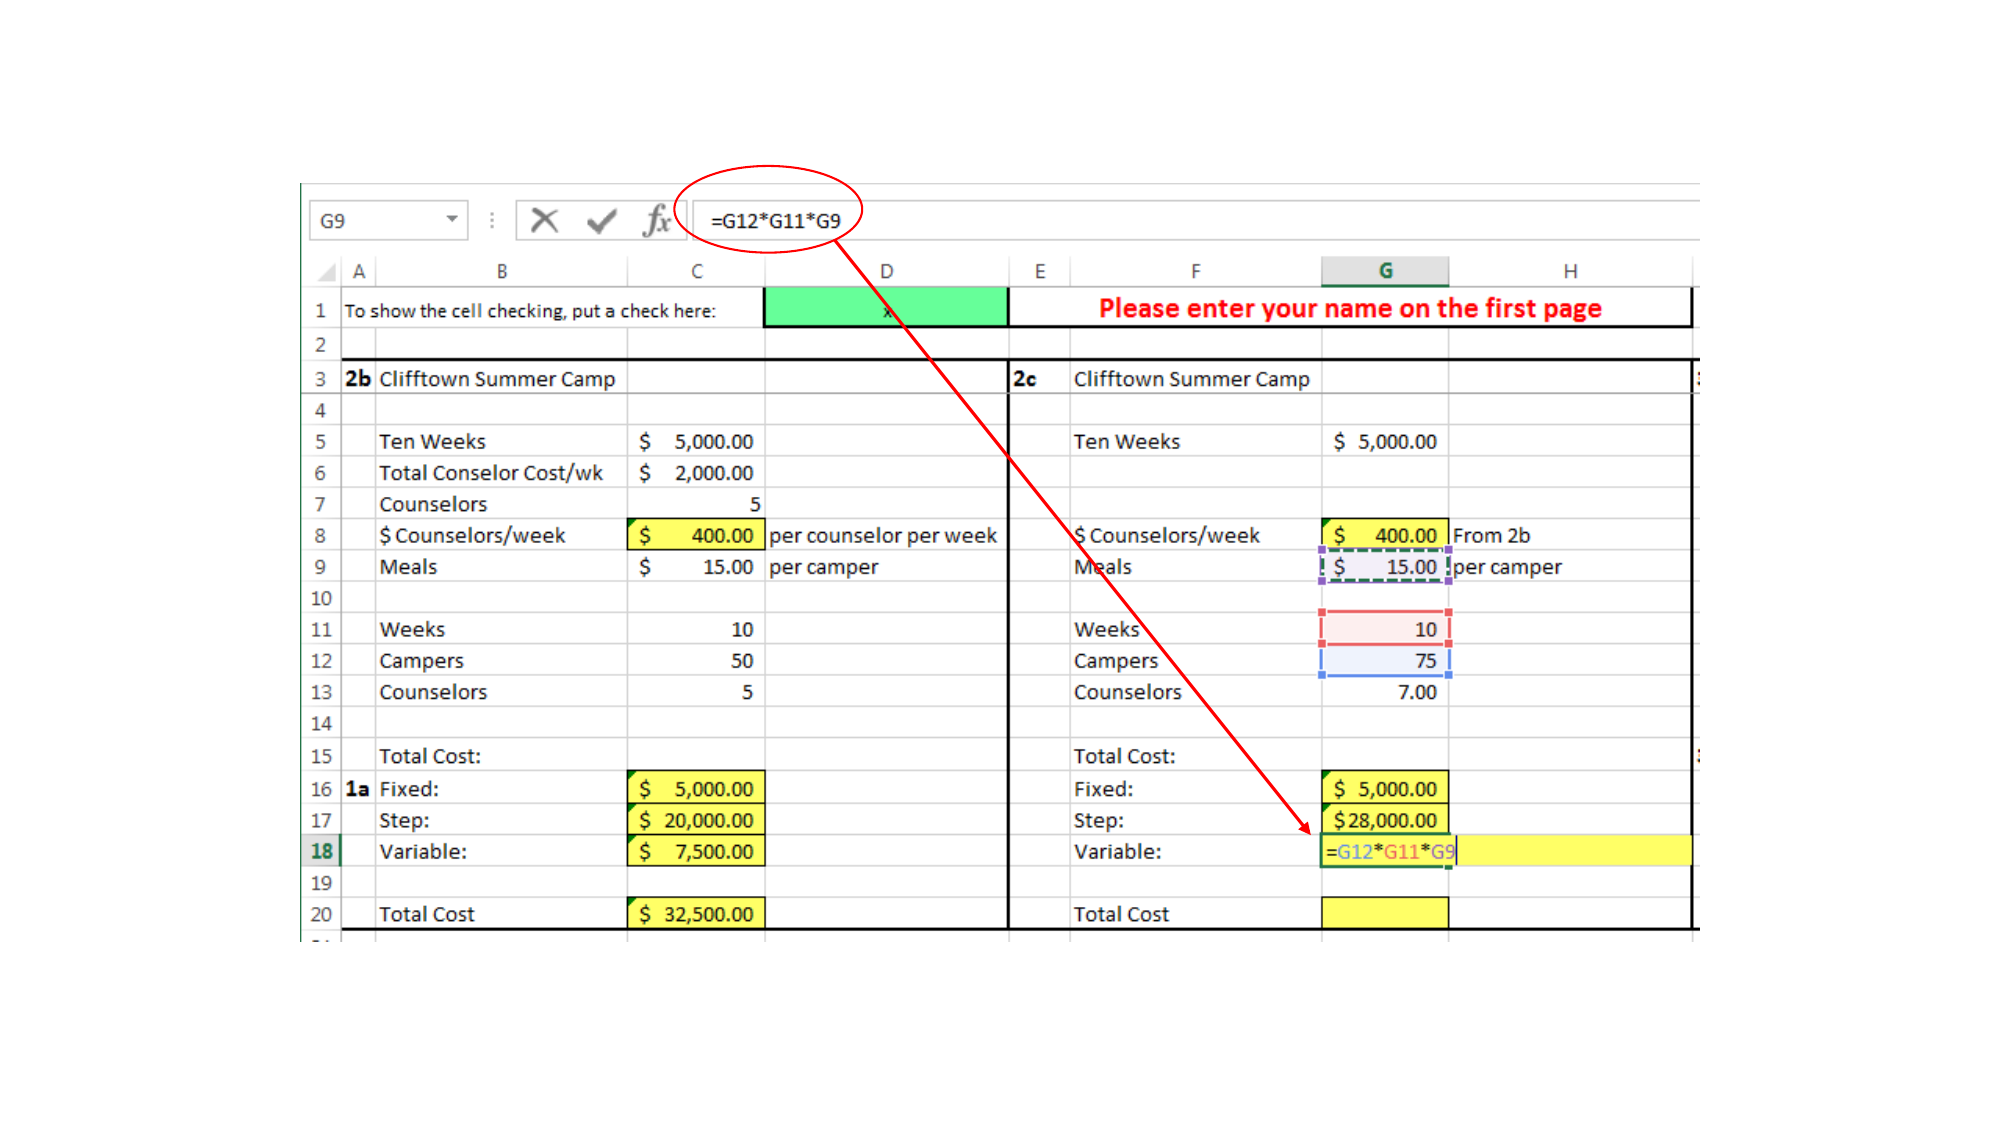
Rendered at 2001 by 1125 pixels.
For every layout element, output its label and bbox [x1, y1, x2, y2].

text_box [834, 239, 1311, 836]
text_box [691, 164, 845, 183]
picture [300, 183, 1700, 942]
